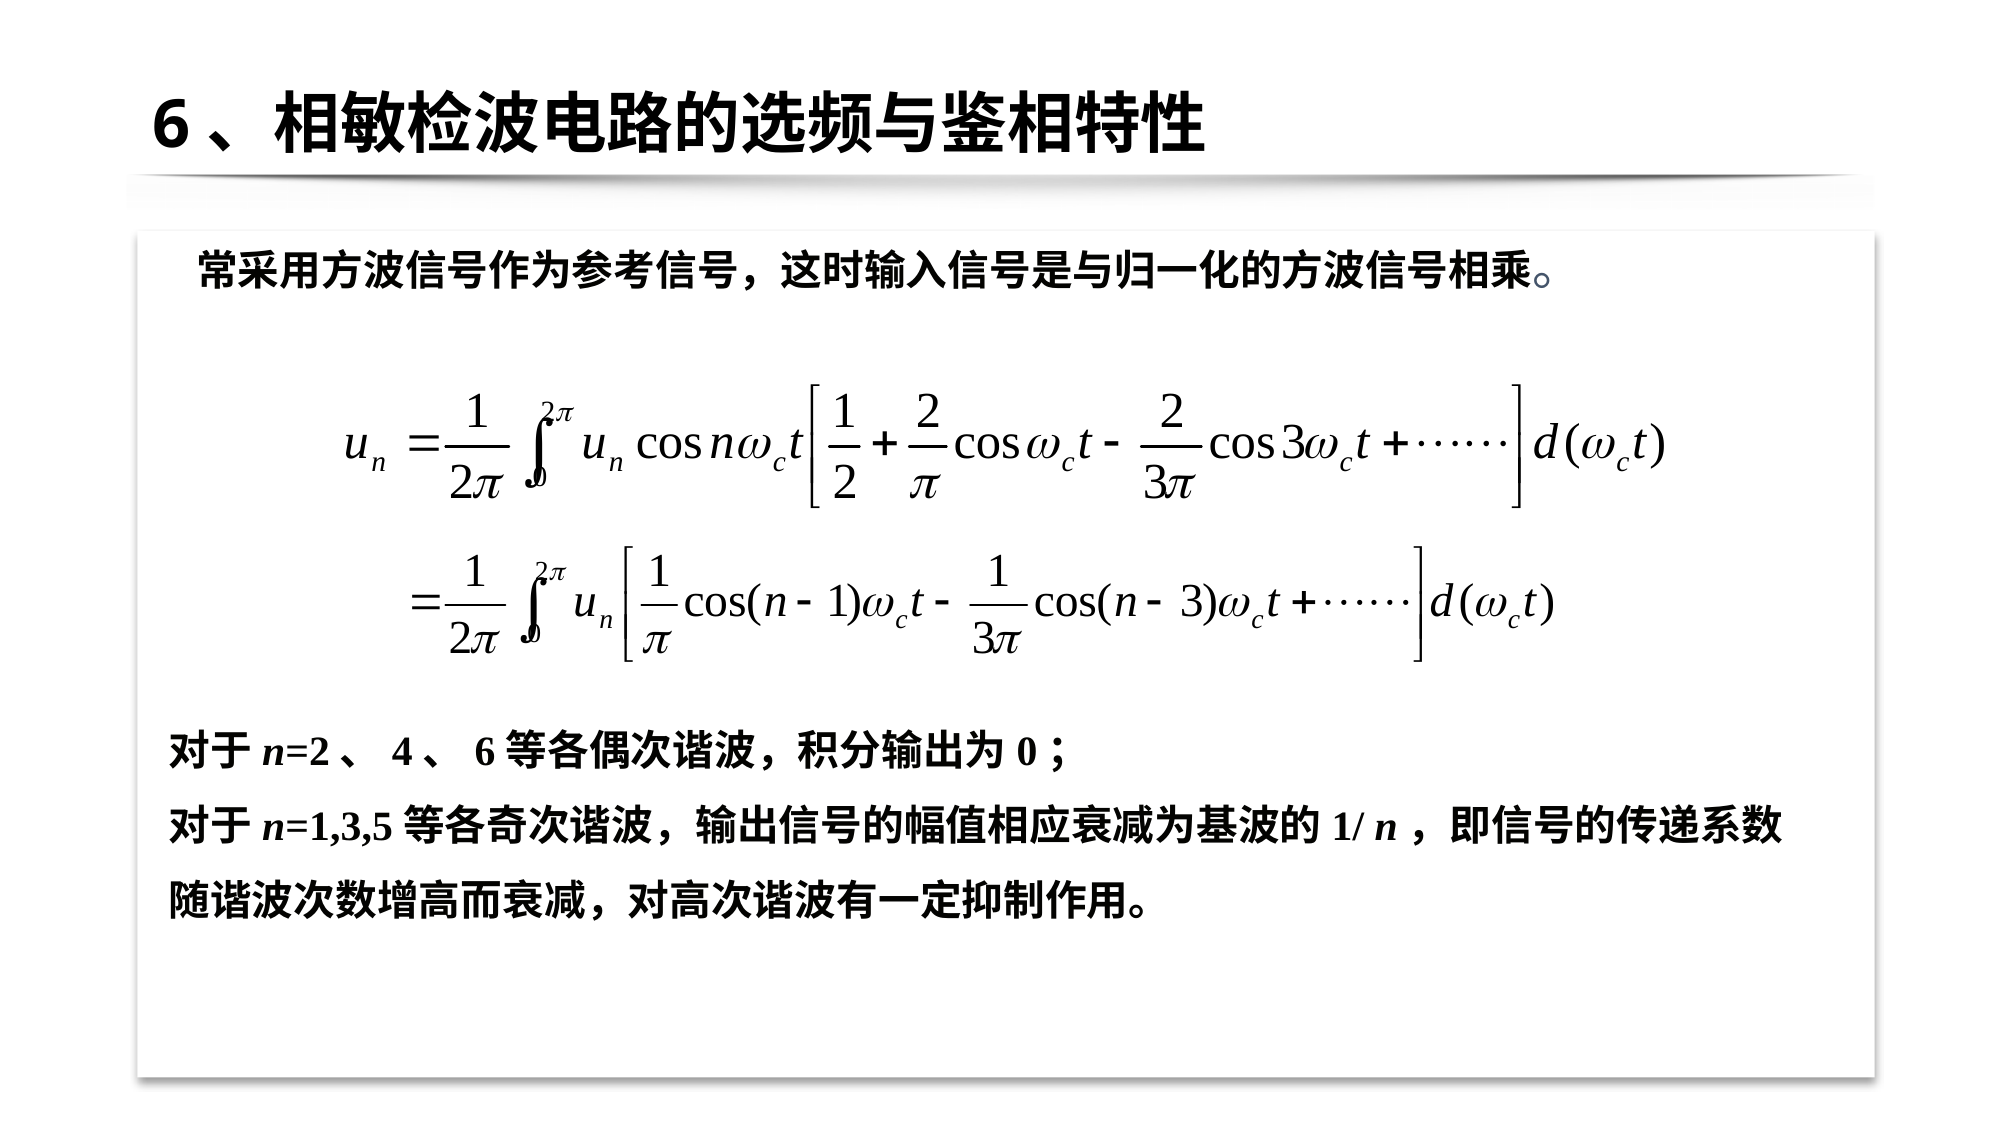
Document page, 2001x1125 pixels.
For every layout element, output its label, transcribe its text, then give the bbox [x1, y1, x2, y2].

picture [127, 175, 1874, 211]
text_box 常采用方波信号作为参考信号，这时输入信号是与归一化的方波信号相乘。 [137, 215, 1816, 303]
title 6、相敏检波电路的选频与鉴相特性 [137, 77, 1863, 175]
text_box 对于n=2、4、6等各偶次谐波，积分输出为0； 对于n=1,3,5等各奇次谐波，输出信号的幅值相应衰减为基波的1/ n，即信号的传递系数随谐波次数增高而衰减，对高次谐波有一定抑制作用。 [153, 691, 1816, 931]
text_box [399, 537, 1563, 672]
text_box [337, 374, 1675, 518]
